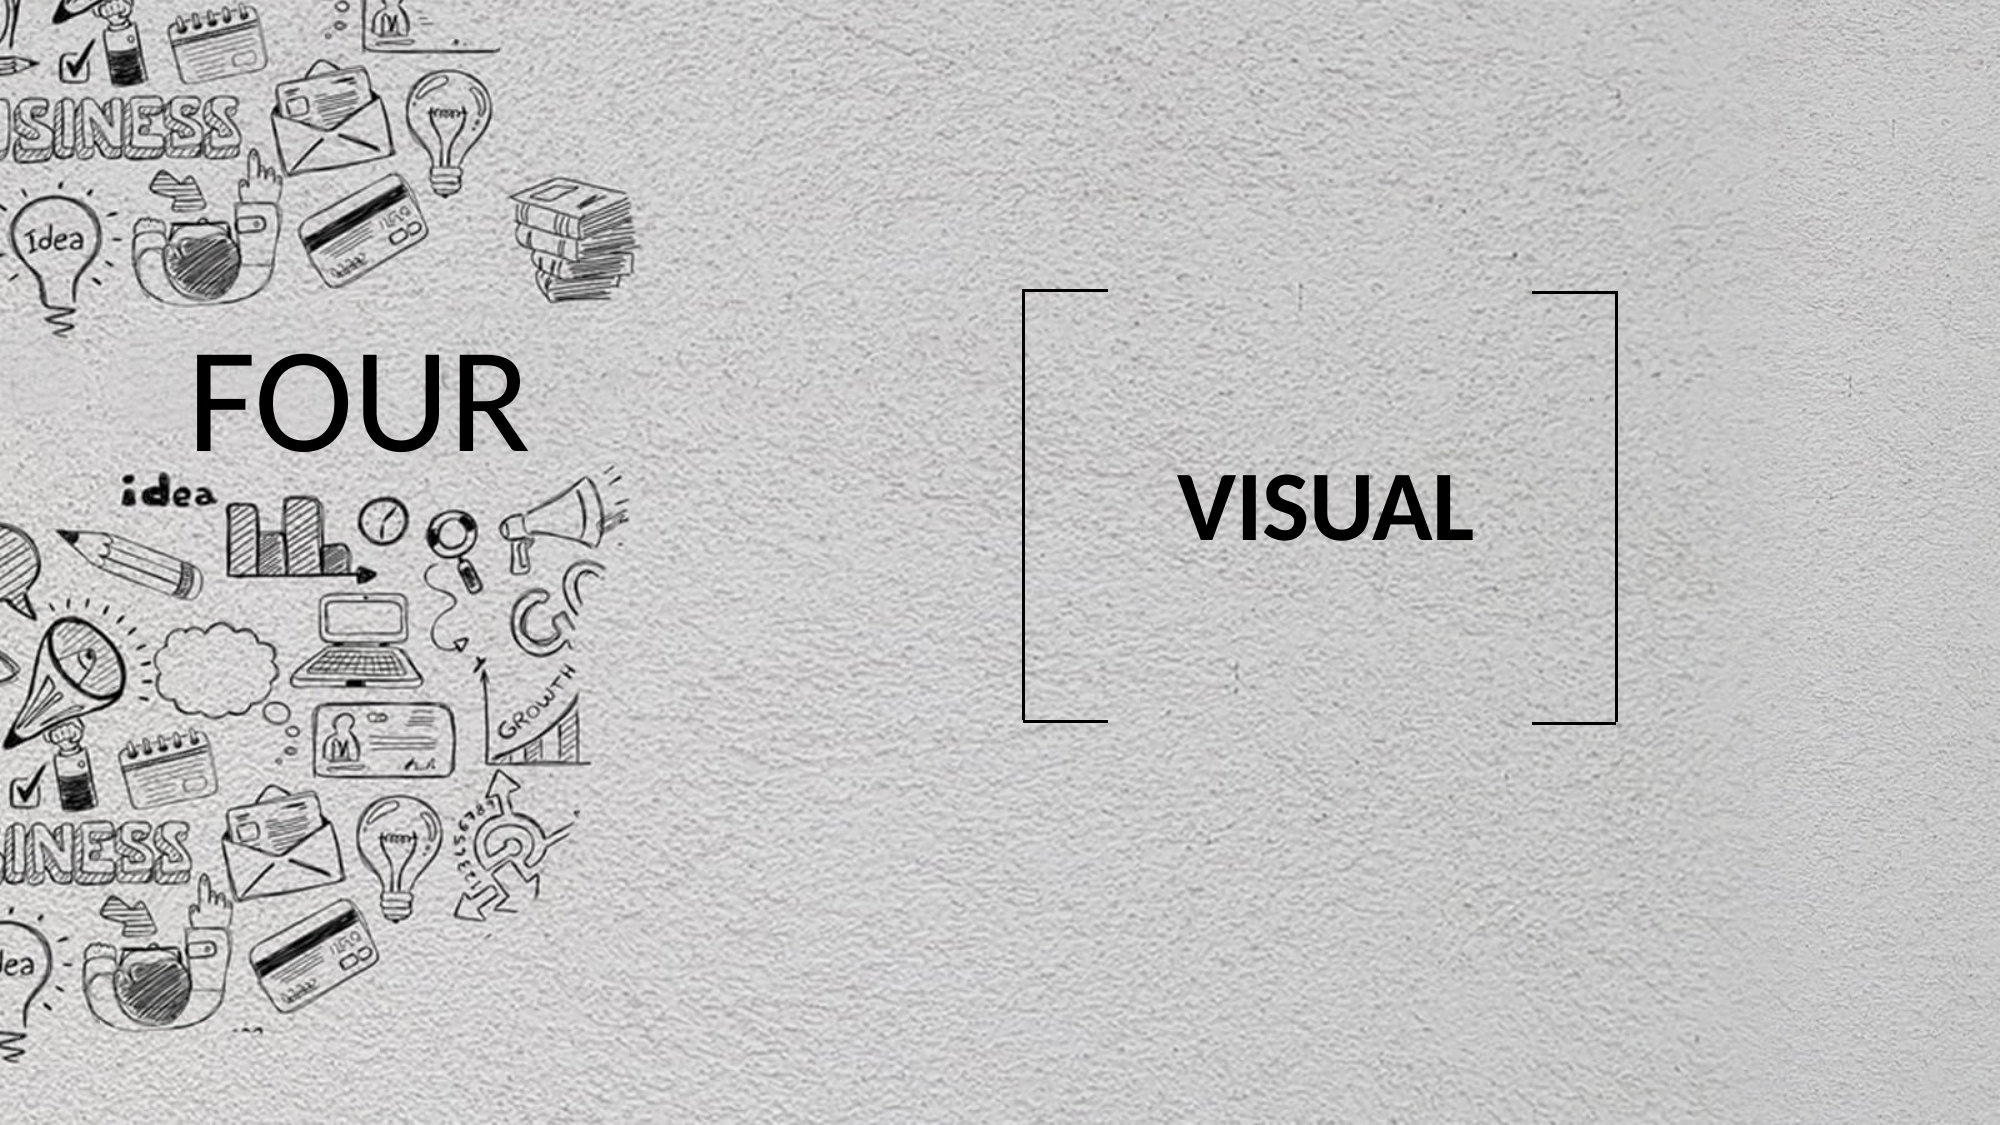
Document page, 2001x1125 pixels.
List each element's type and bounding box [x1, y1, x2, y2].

picture [0, 0, 2000, 1125]
text_box [1023, 289, 1108, 722]
text_box [1531, 290, 1617, 724]
